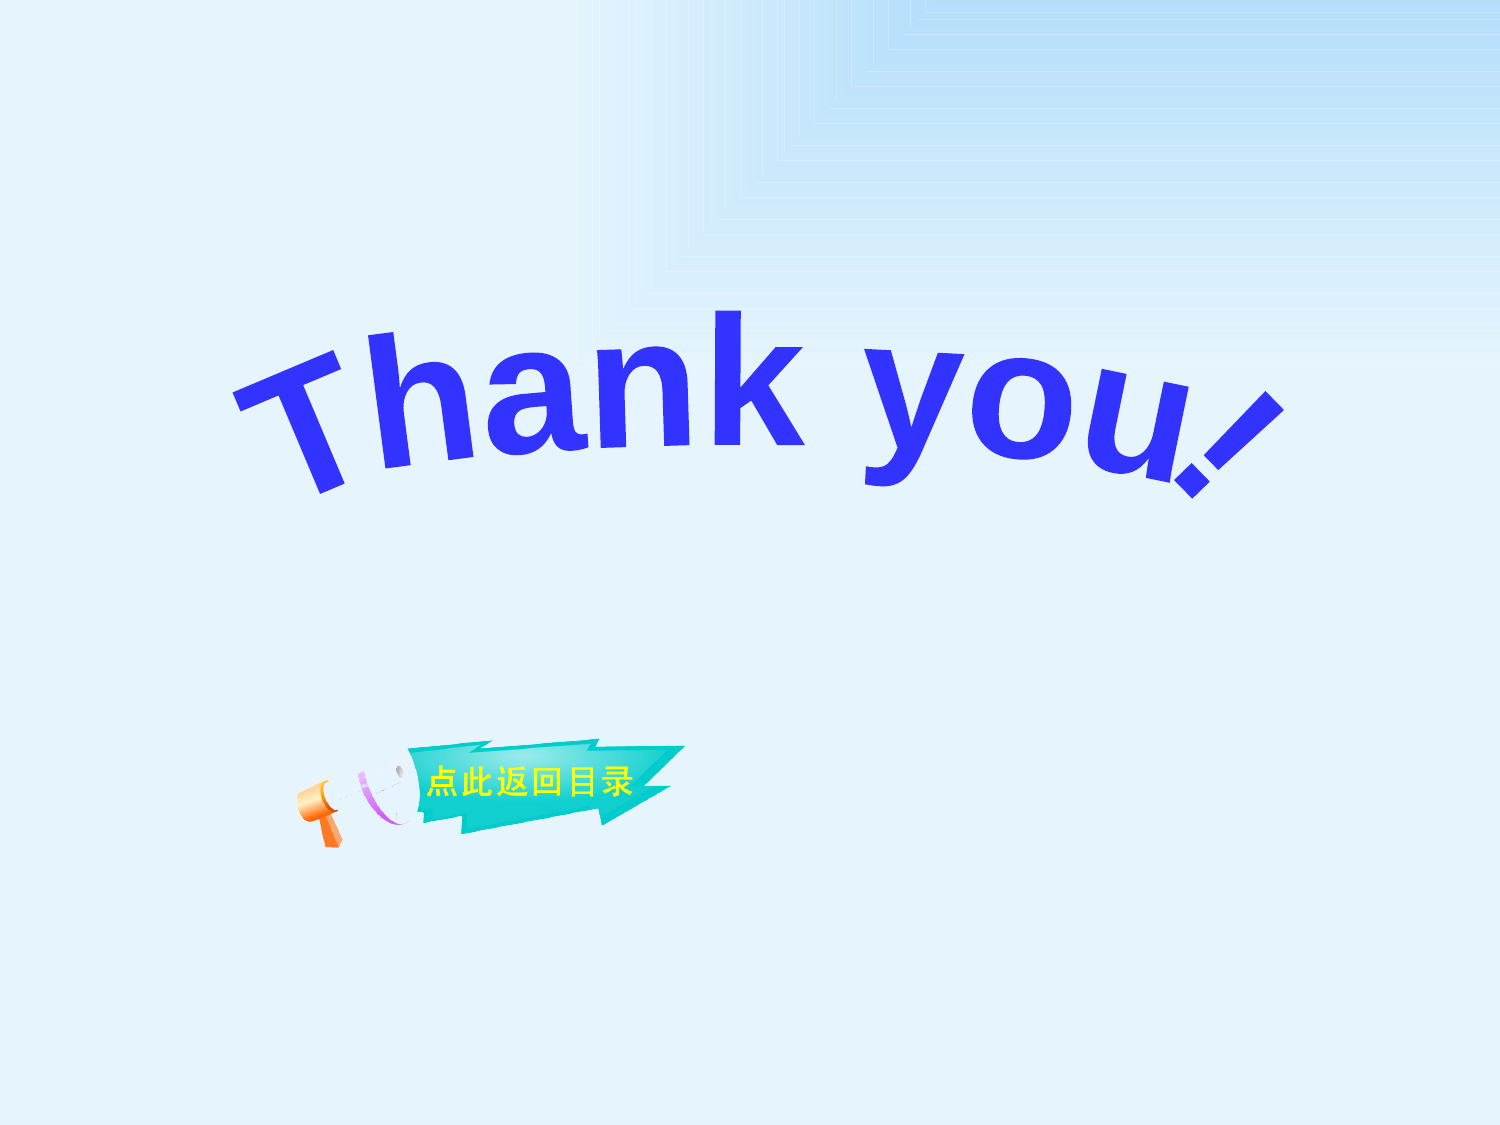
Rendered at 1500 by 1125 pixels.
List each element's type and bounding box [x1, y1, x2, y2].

picture [291, 715, 691, 855]
